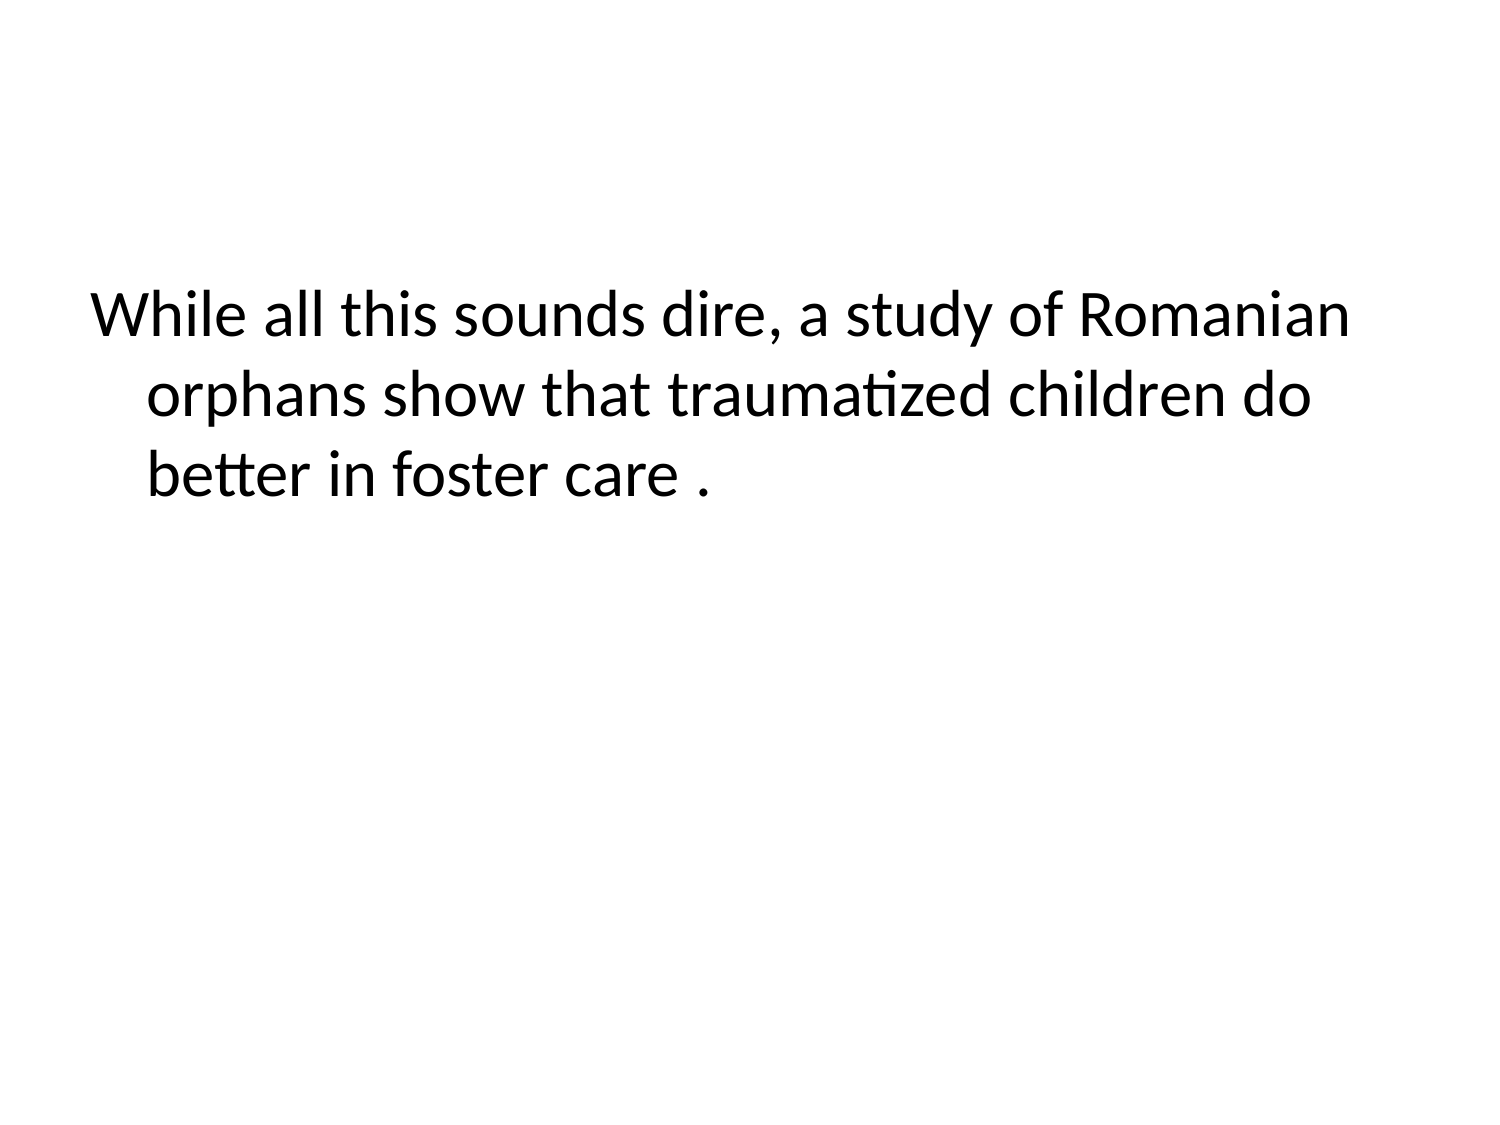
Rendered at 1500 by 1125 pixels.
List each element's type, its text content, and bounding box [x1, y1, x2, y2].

list While all this sounds dire, a study of Romanian orphans show that traumatized children do better in foster care . [75, 262, 1425, 1005]
